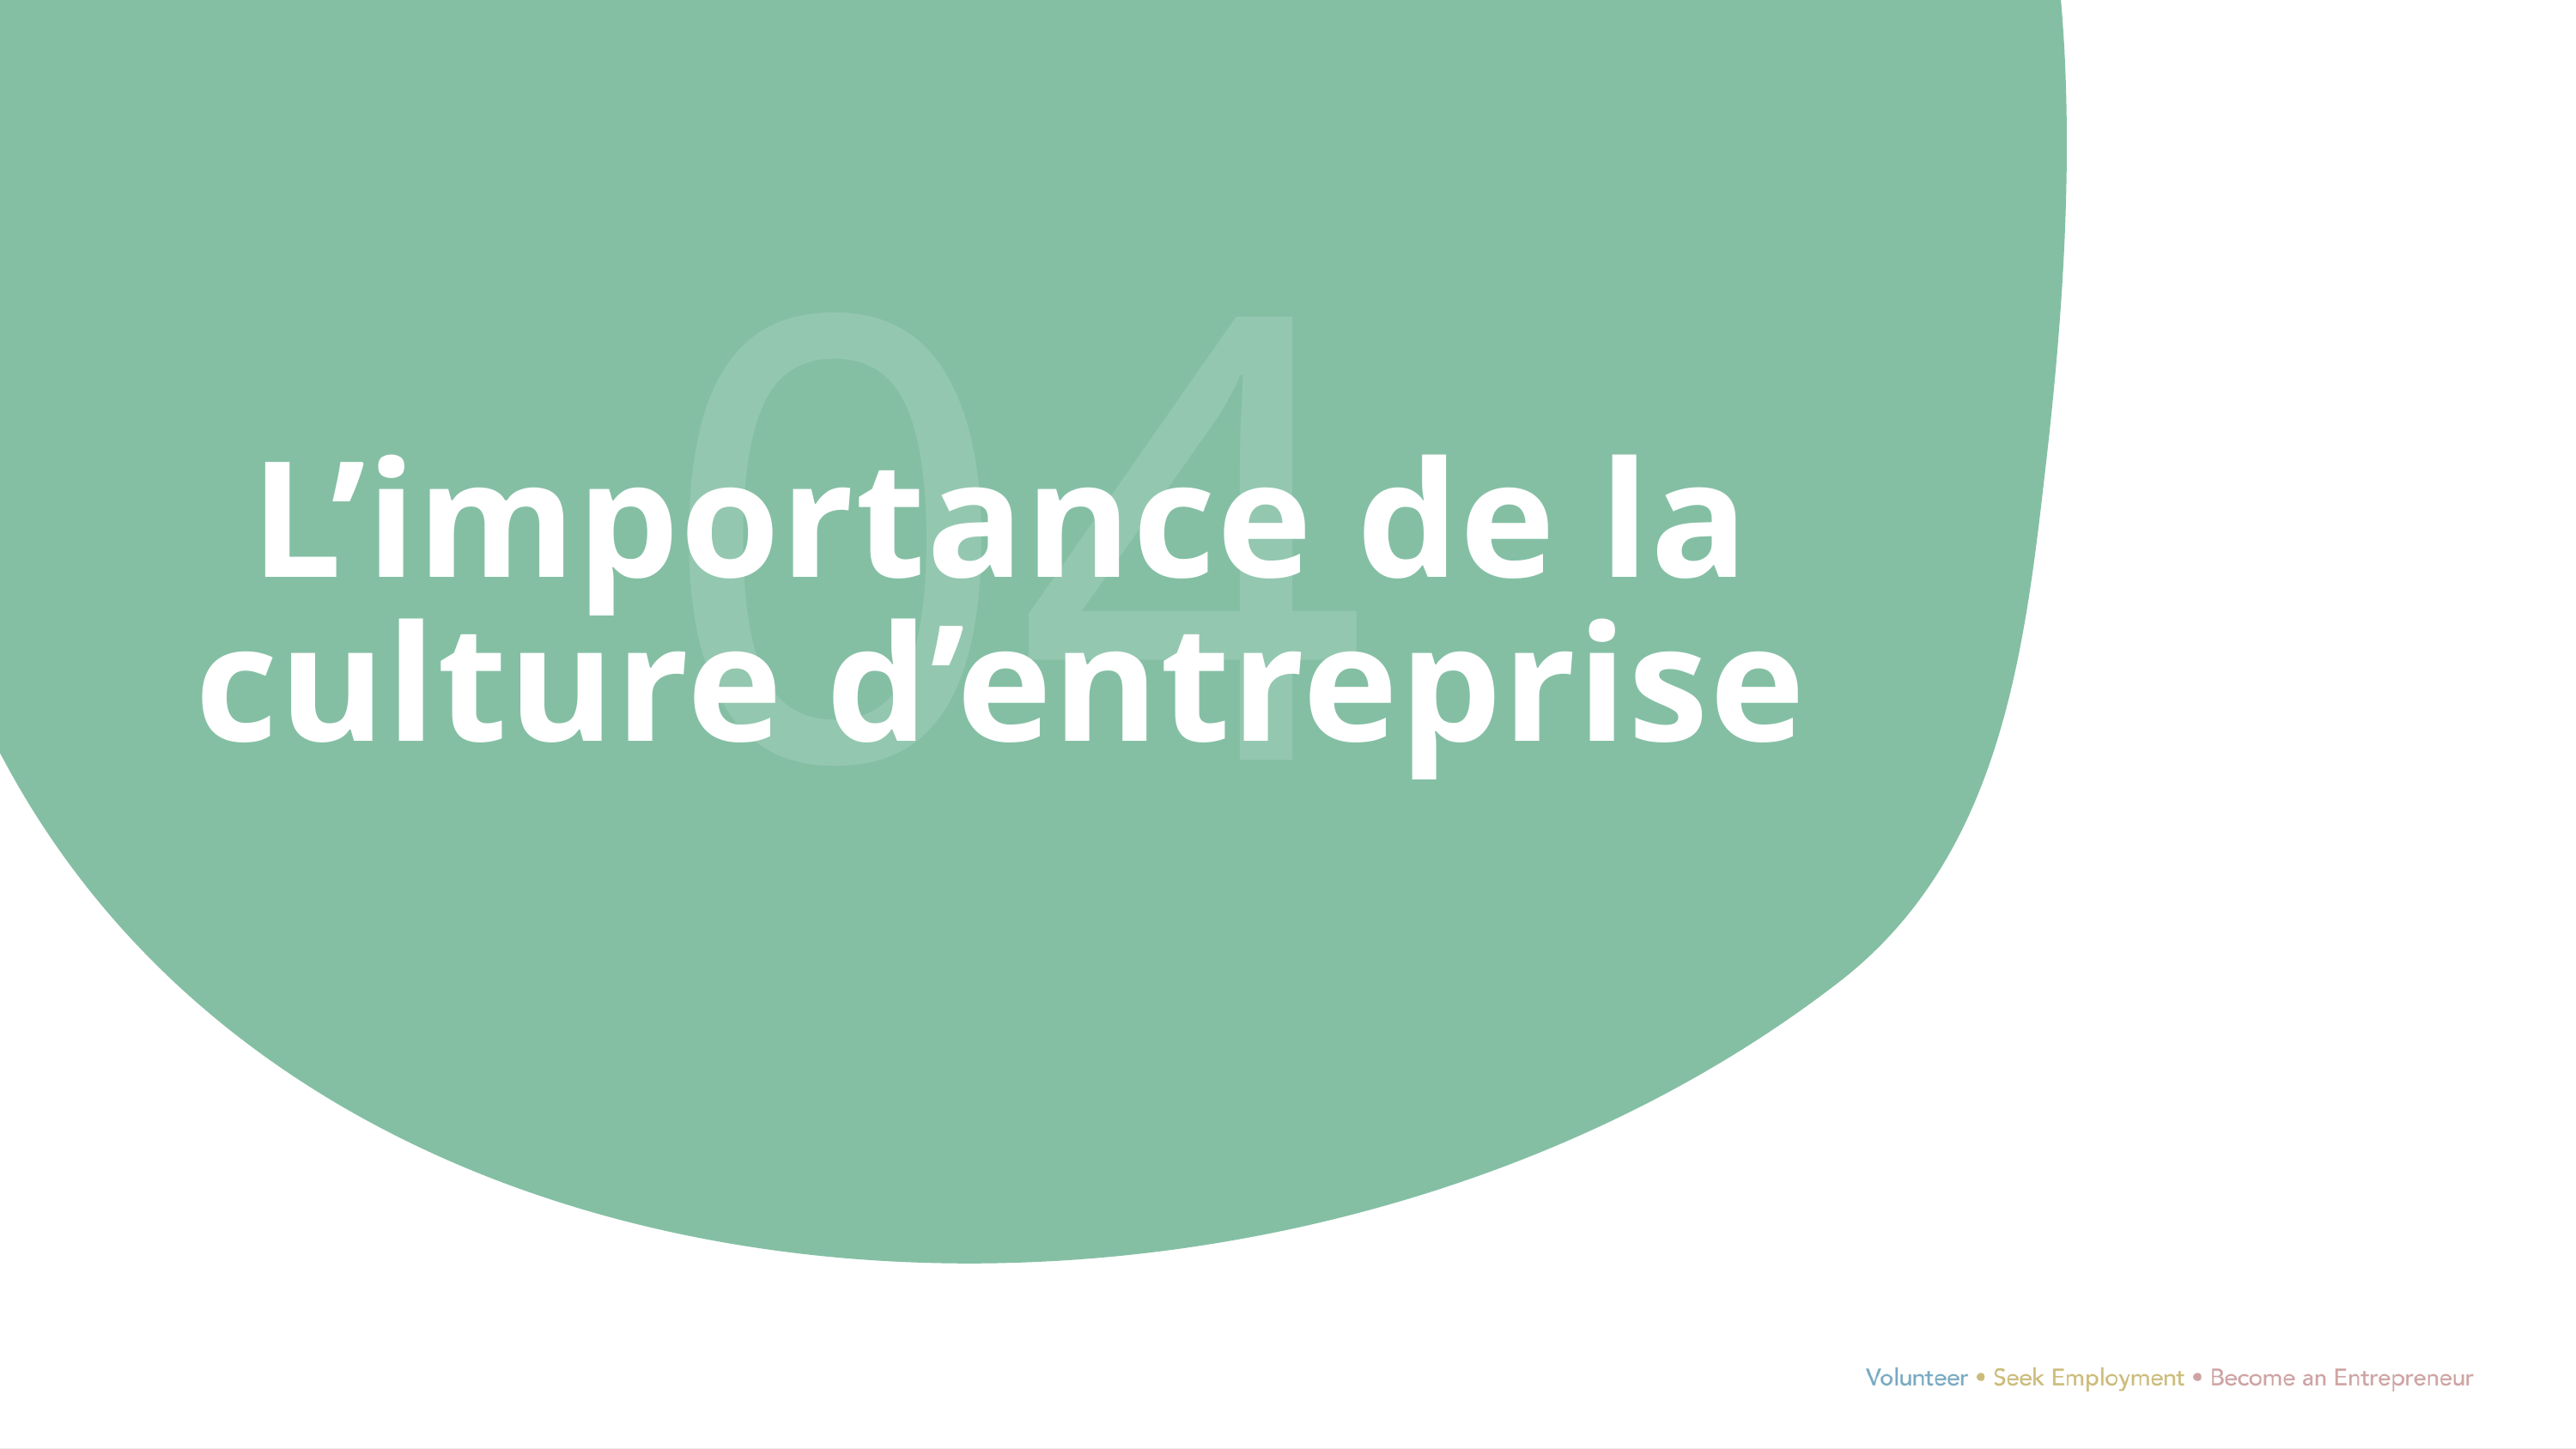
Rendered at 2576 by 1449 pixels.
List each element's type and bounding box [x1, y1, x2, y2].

text_box [7, 10, 2069, 1322]
text_box [1827, 1347, 2538, 1421]
